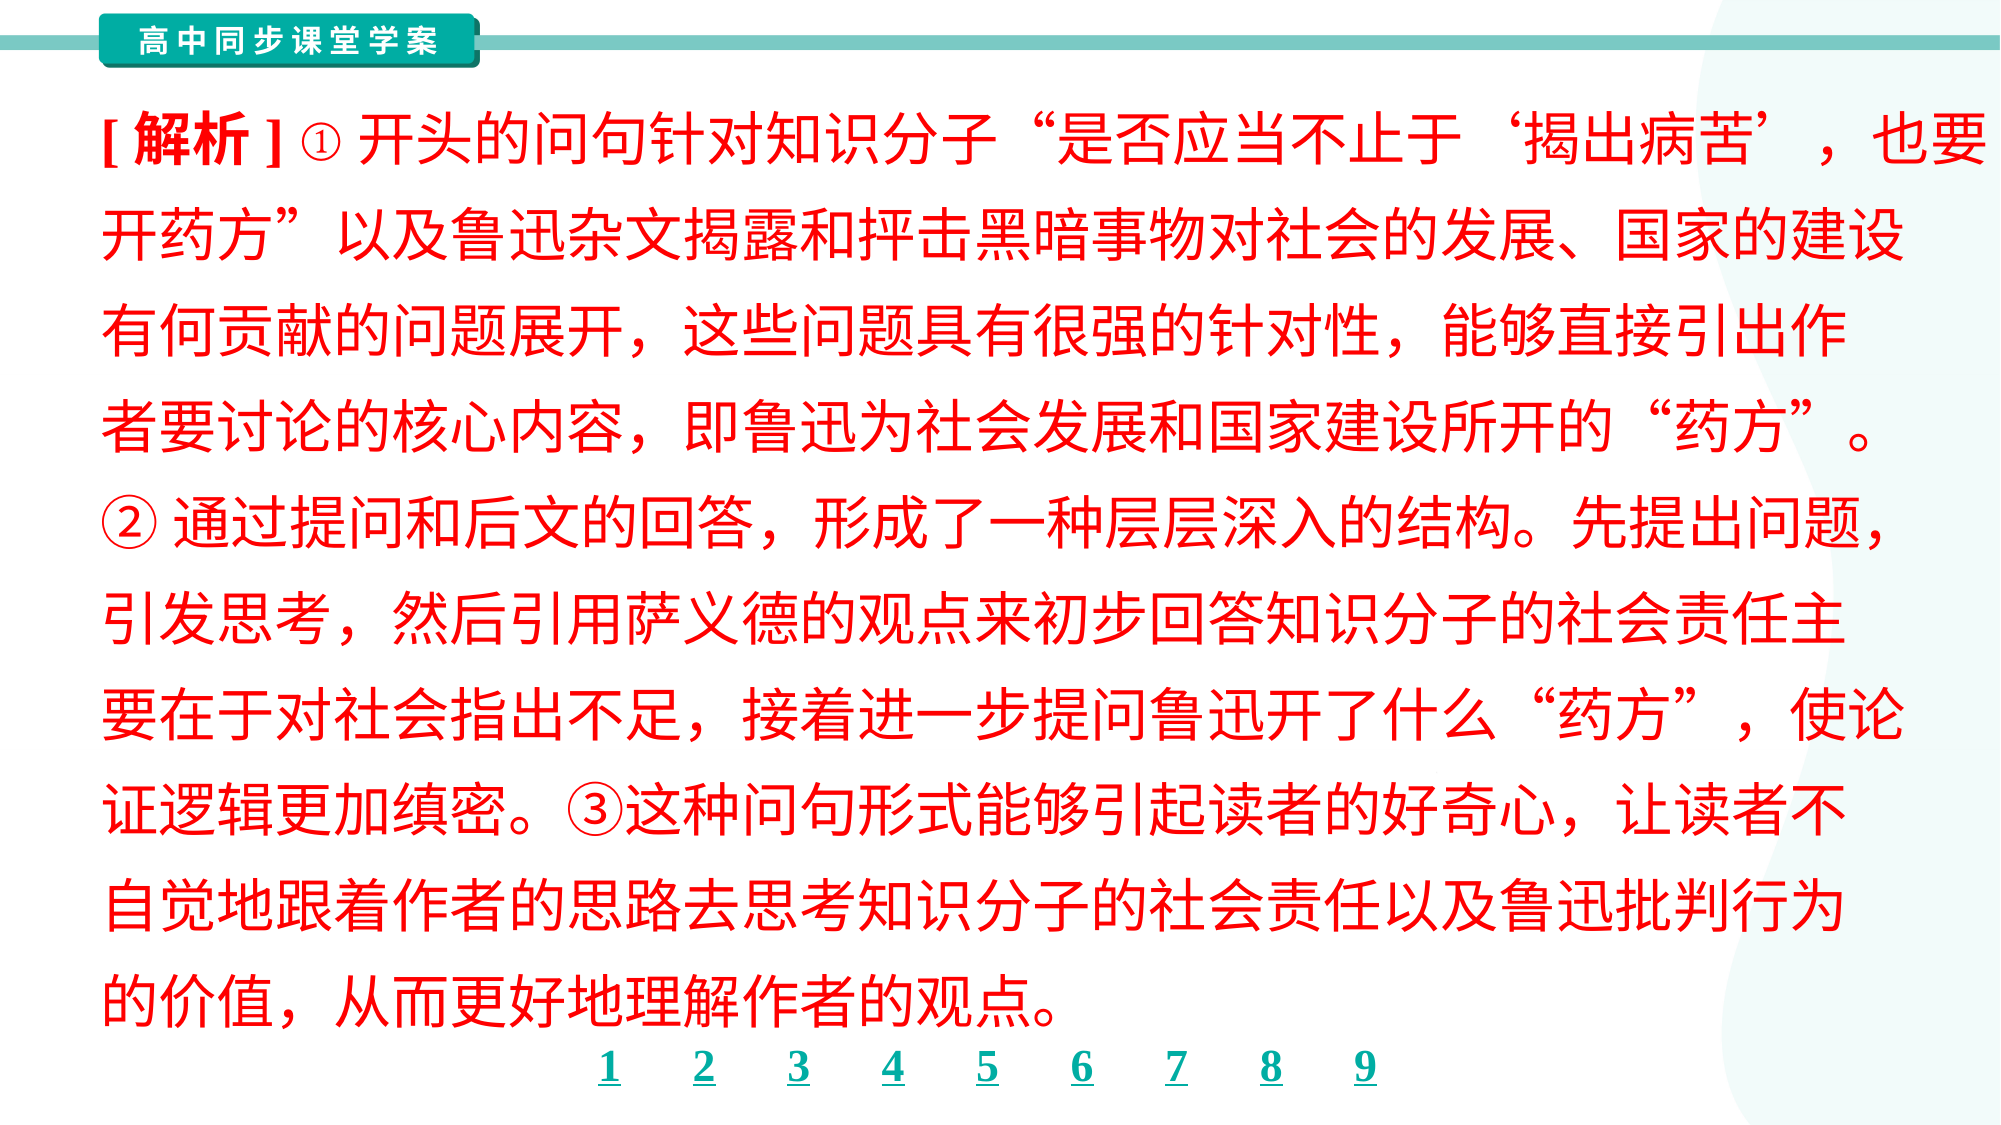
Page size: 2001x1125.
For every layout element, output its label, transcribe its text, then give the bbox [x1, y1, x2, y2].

picture [0, 0, 2000, 1125]
text_box [解析] ①开头的问句针对知识分子“是否应当不止于‘揭出病苦’，也要 开药方”以及鲁迅杂文揭露和抨击黑暗事物对社会的发展、国家的建设 有何贡献的问题展开，这些问题具有很强的针对性，能够直接引出作 者要讨论的核心内容，即鲁迅为社会发展和国家建设所开的“药方”。 ②通过提问和后文的回答，形成了一种层层深入的结构。先提出问题， 引发思考，然后引用萨义德的观点来初步回答知识分子的社会责任主 要在于对社会指出不足，接着进一步提问鲁迅开了什么“药方”，使论 证逻辑更加缜密。③这种问句形式能够引起读者的好奇心，让读者不 自觉地跟着作者的思路去思考知识分子的社会责任以及鲁迅批判行为 的价值，从而更好地理解作者的观点。 [100, 76, 1899, 1036]
